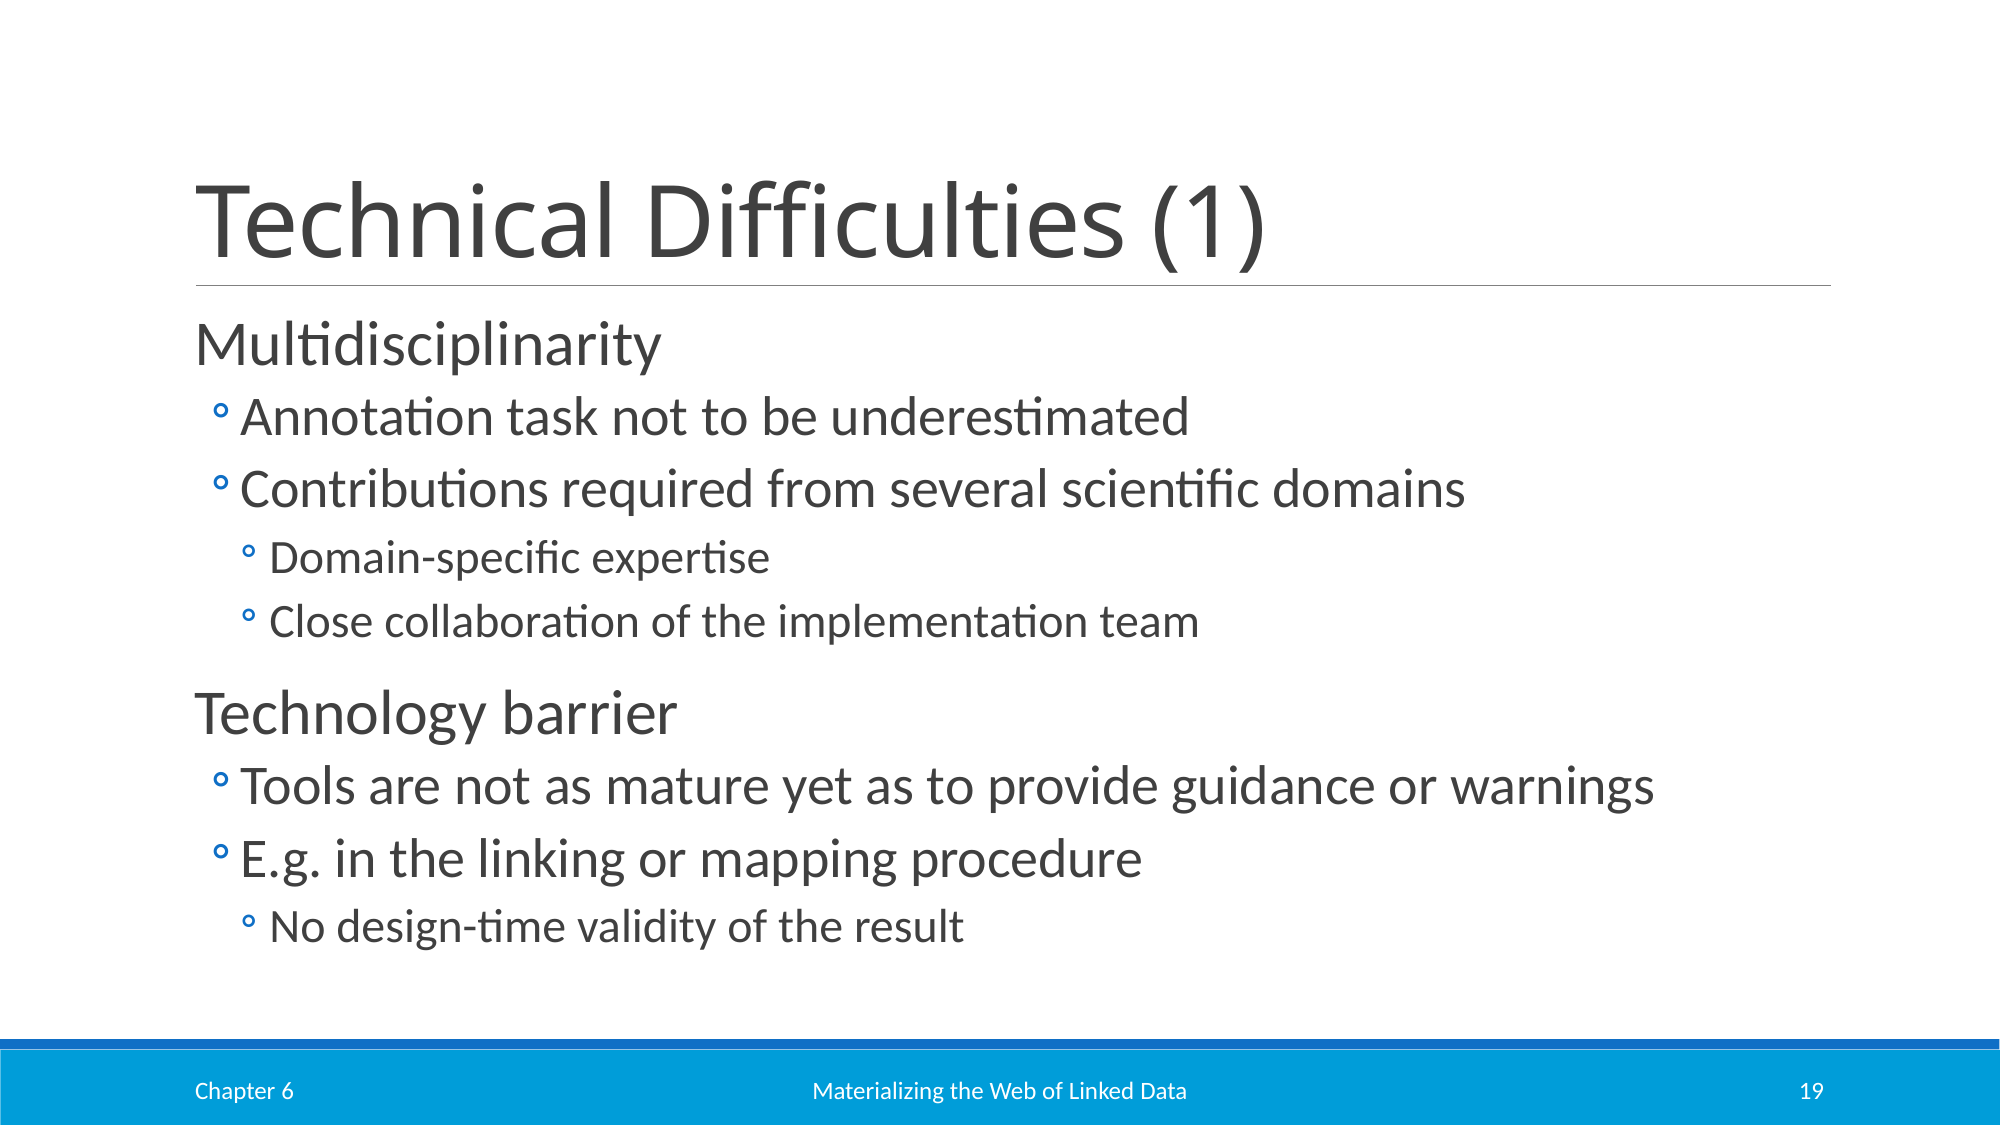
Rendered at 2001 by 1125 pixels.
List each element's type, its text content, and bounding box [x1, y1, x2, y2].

title Technical Difficulties (1) [180, 47, 1830, 285]
footer Materializing the Web of Linked Data [604, 1059, 1396, 1120]
list Multidisciplinarity Annotation task not to be underestimated Contributions required from several scientific domains Domain-specific expertise Close collaboration of the implementation team Technology barrier Tools are not as mature yet as to provide guidance or warnings E.g. in the linking or mapping procedure No design-time validity of the result [180, 302, 1830, 963]
slide_number 19 [1624, 1059, 1840, 1120]
slide_number Chapter 6 [180, 1059, 586, 1120]
